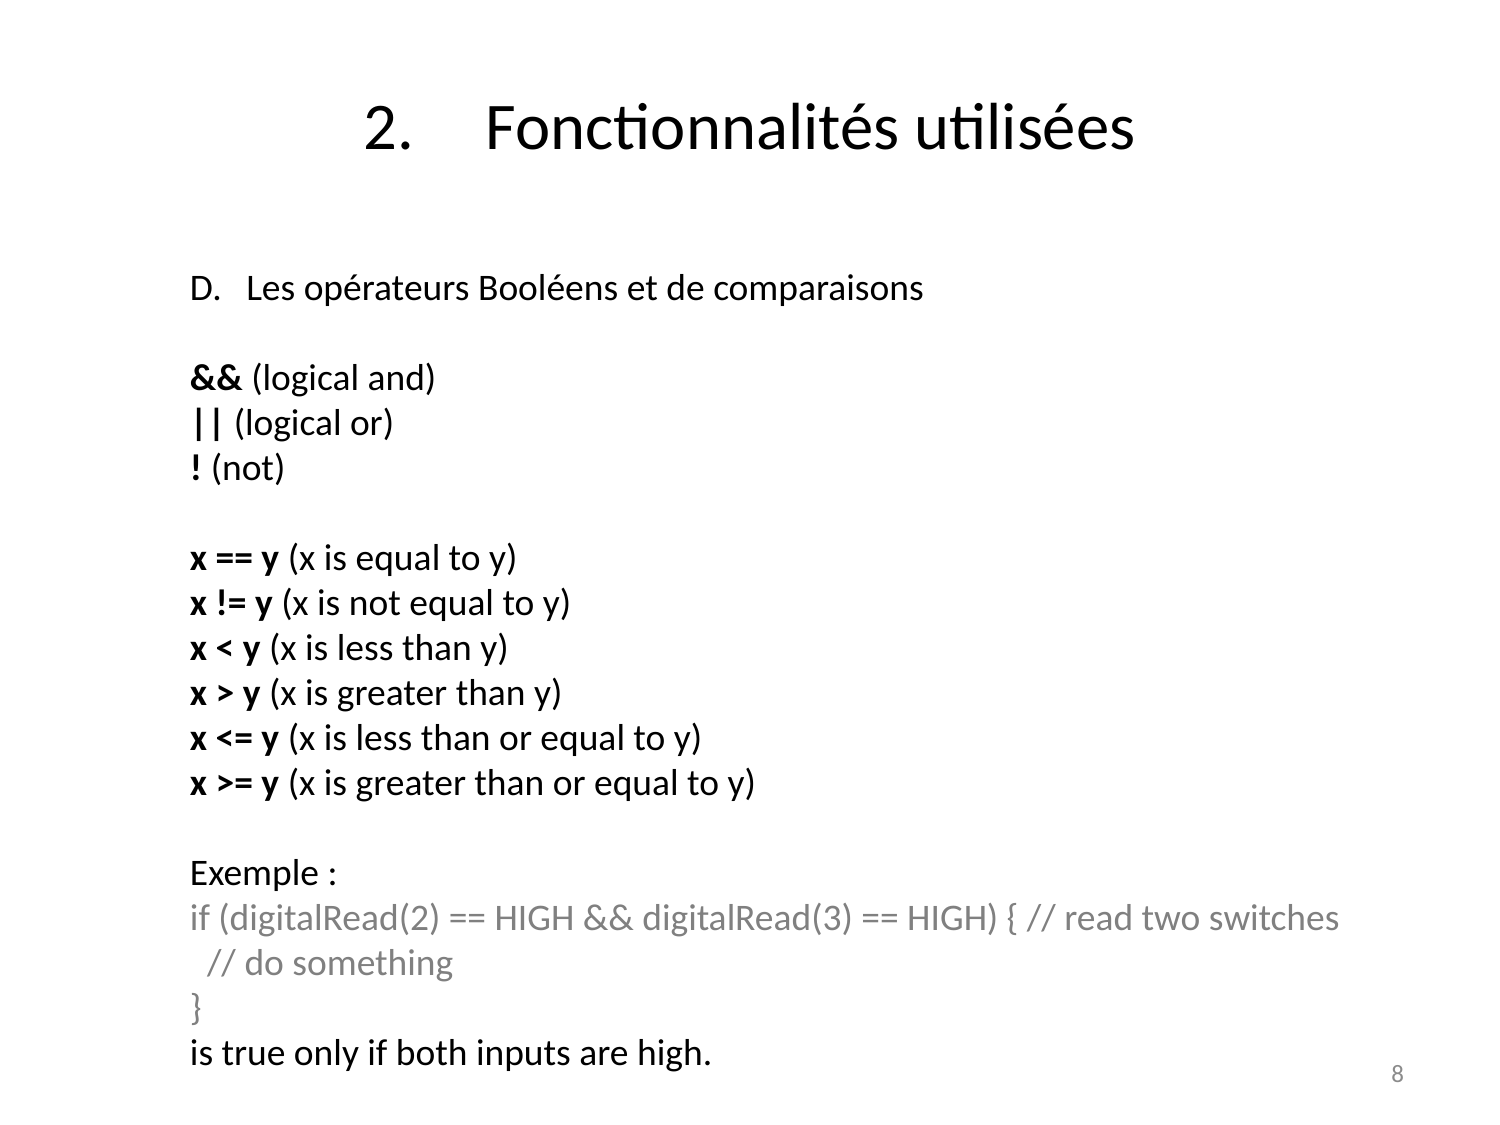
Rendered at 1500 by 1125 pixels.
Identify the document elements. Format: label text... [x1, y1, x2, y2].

text_box Les opérateurs Booléens et de comparaisons && (logical and) || (logical or) ! (not) x == y (x is equal to y) x != y (x is not equal to y) x < y (x is less than y) x > y (x is greater than y) x <= y (x is less than or equal to y) x >= y (x is greater than or equal to y) Exemple : if (digitalRead(2) == HIGH && digitalRead(3) == HIGH) { // read two switches // do something } is true only if both inputs are high. [100, 255, 1388, 1125]
slide_number 8 [1388, 1042, 1425, 1103]
title Fonctionnalités utilisées [112, 2, 1388, 244]
